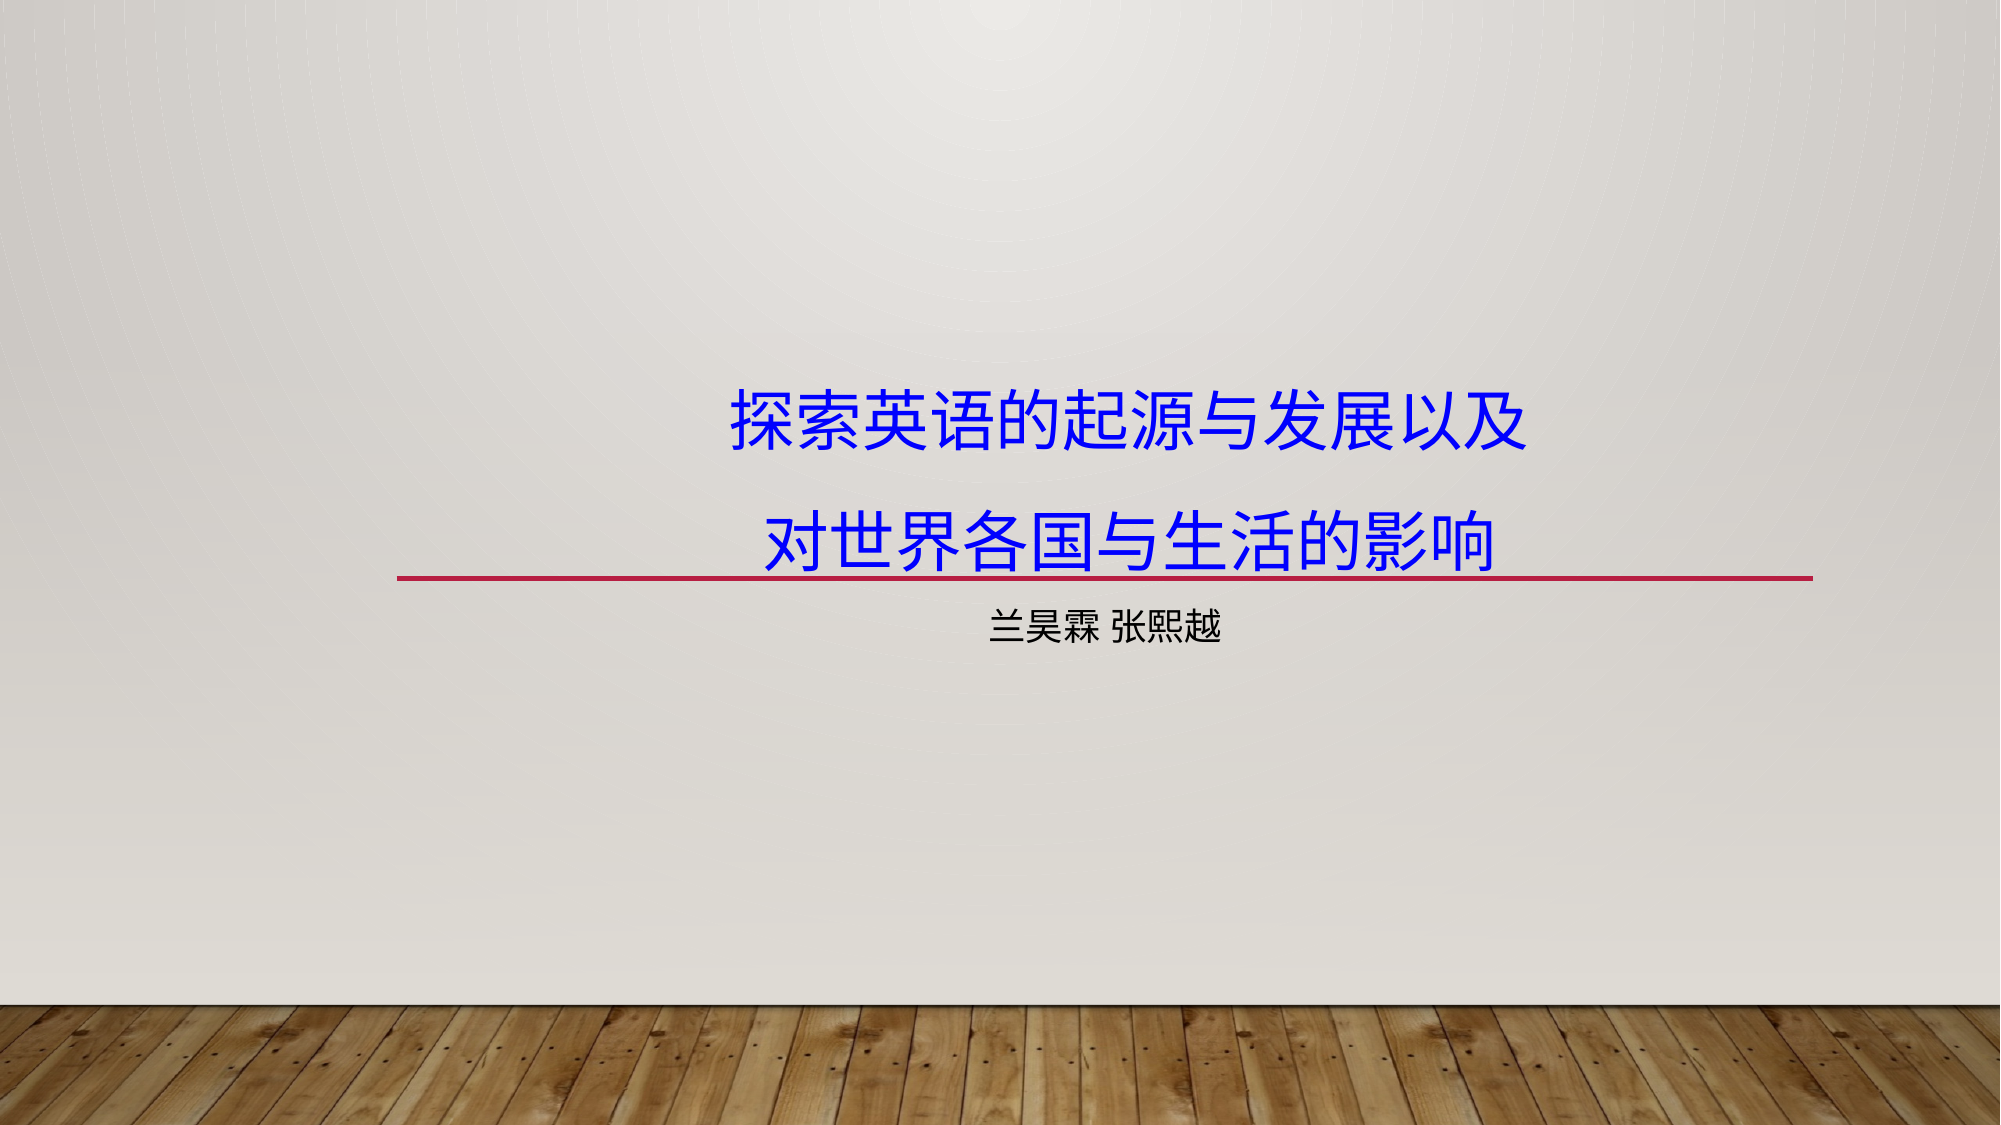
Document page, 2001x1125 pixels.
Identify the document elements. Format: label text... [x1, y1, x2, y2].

subtitle 兰昊霖 张熙越 [396, 579, 1814, 740]
picture [0, 1005, 2000, 1125]
title 探索英语的起源与发展以及 对世界各国与生活的影响 [420, 242, 1838, 660]
